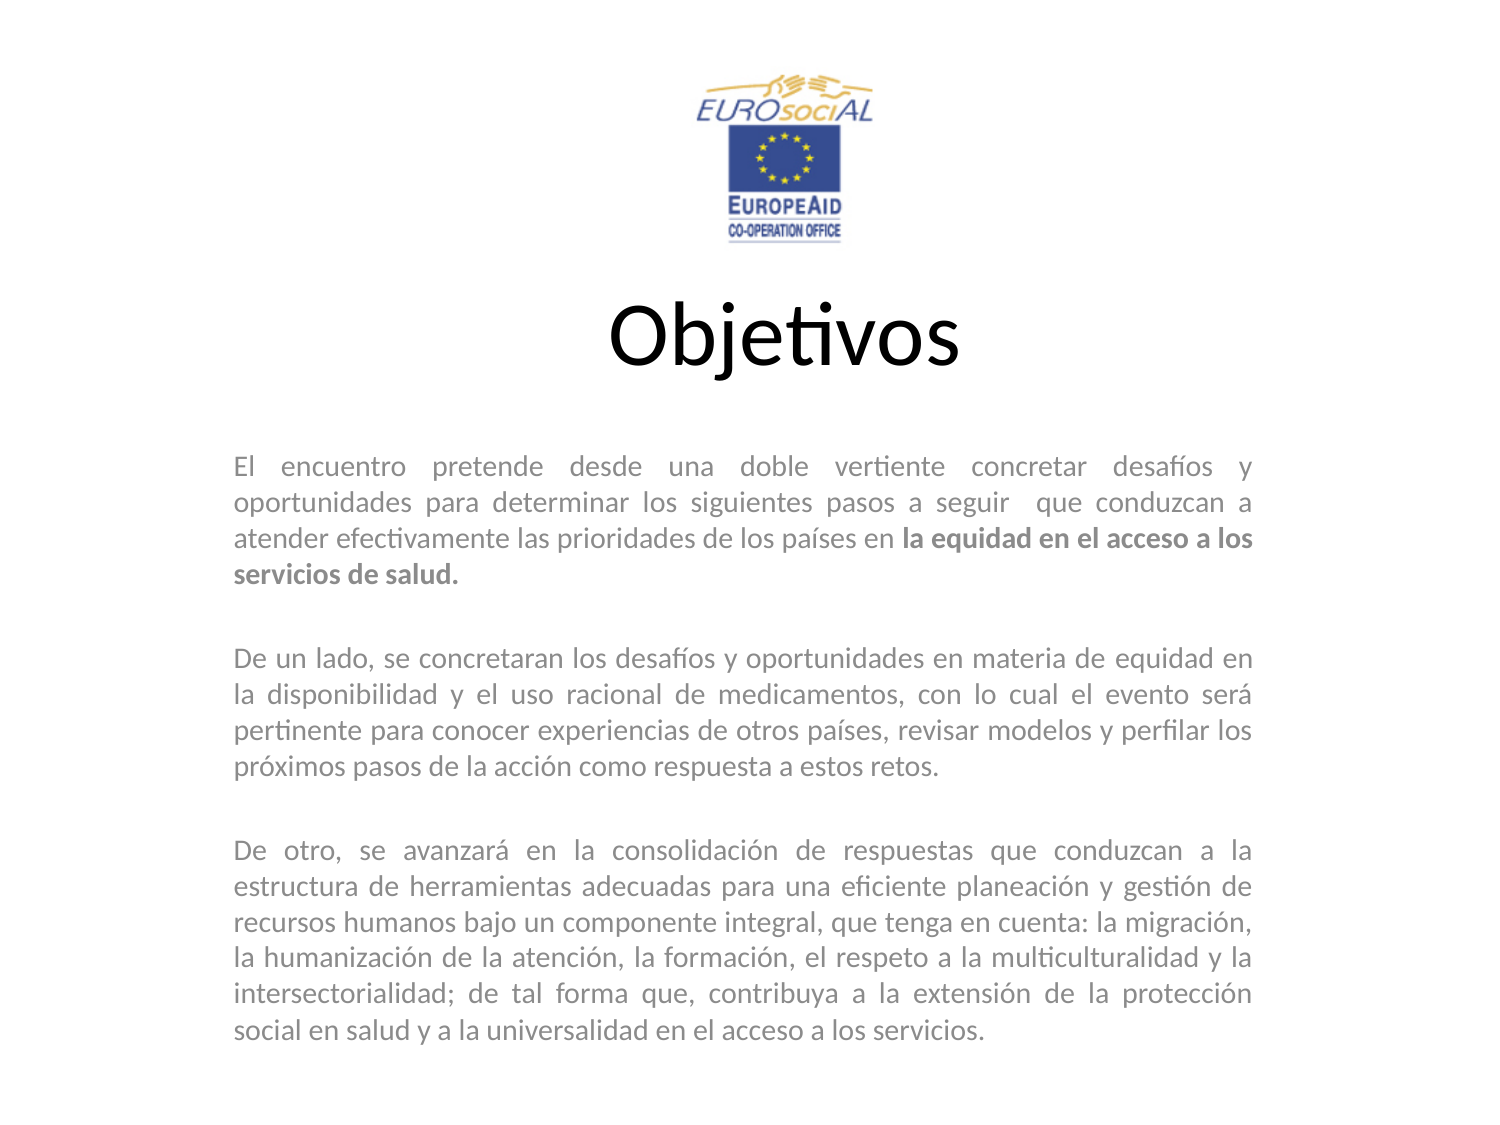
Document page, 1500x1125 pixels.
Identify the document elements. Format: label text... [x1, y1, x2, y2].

picture [690, 66, 878, 256]
title Objetivos [147, 208, 1423, 450]
subtitle El encuentro pretende desde una doble vertiente concretar desafíos y oportunidades para determinar los siguientes pasos a seguir que conduzcan a atender efectivamente las prioridades de los países en la equidad en el acceso a los servicios de salud. De un lado, se concretaran los desafíos y oportunidades en materia de equidad en la disponibilidad y el uso racional de medicamentos, con lo cual el evento será pertinente para conocer experiencias de otros países, revisar modelos y perfilar los próximos pasos de la acción como respuesta a estos retos. De otro, se avanzará en la consolidación de respuestas que conduzcan a la estructura de herramientas adecuadas para una eficiente planeación y gestión de recursos humanos bajo un componente integral, que tenga en cuenta: la migración, la humanización de la atención, la formación, el respeto a la multiculturalidad y la intersectorialidad; de tal forma que, contribuya a la extensión de la protección social en salud y a la universalidad en el acceso a los servicios. [218, 397, 1269, 1083]
